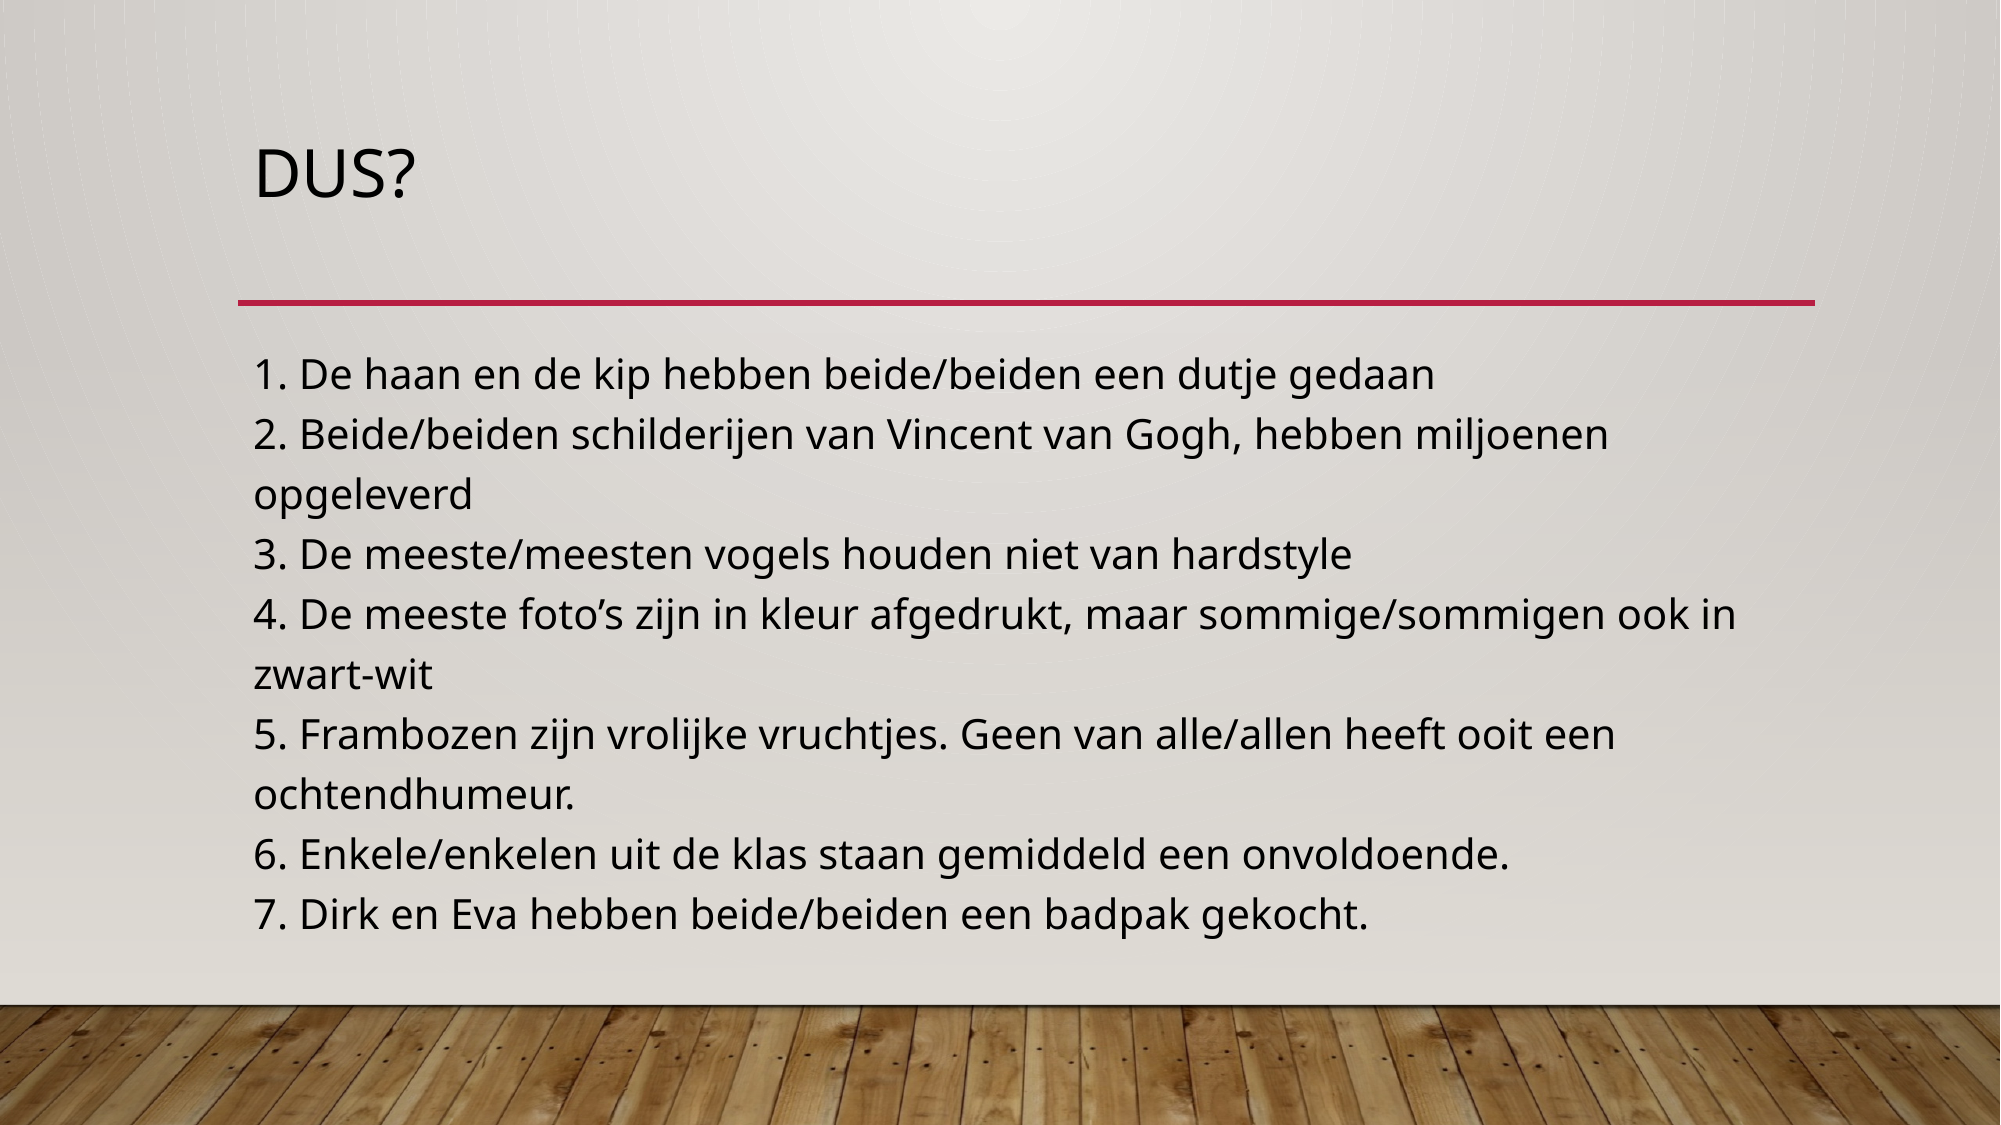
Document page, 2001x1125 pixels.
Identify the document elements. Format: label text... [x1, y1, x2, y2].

picture [0, 1005, 2000, 1125]
list 1. De haan en de kip hebben beide/beiden een dutje gedaan 2. Beide/beiden schilderijen van Vincent van Gogh, hebben miljoenen opgeleverd 3. De meeste/meesten vogels houden niet van hardstyle 4. De meeste foto’s zijn in kleur afgedrukt, maar sommige/sommigen ook in zwart-wit 5. Frambozen zijn vrolijke vruchtjes. Geen van alle/allen heeft ooit een ochtendhumeur. 6. Enkele/enkelen uit de klas staan gemiddeld een onvoldoende. 7. Dirk en Eva hebben beide/beiden een badpak gekocht. [238, 330, 1814, 897]
title Dus? [238, 131, 1814, 305]
